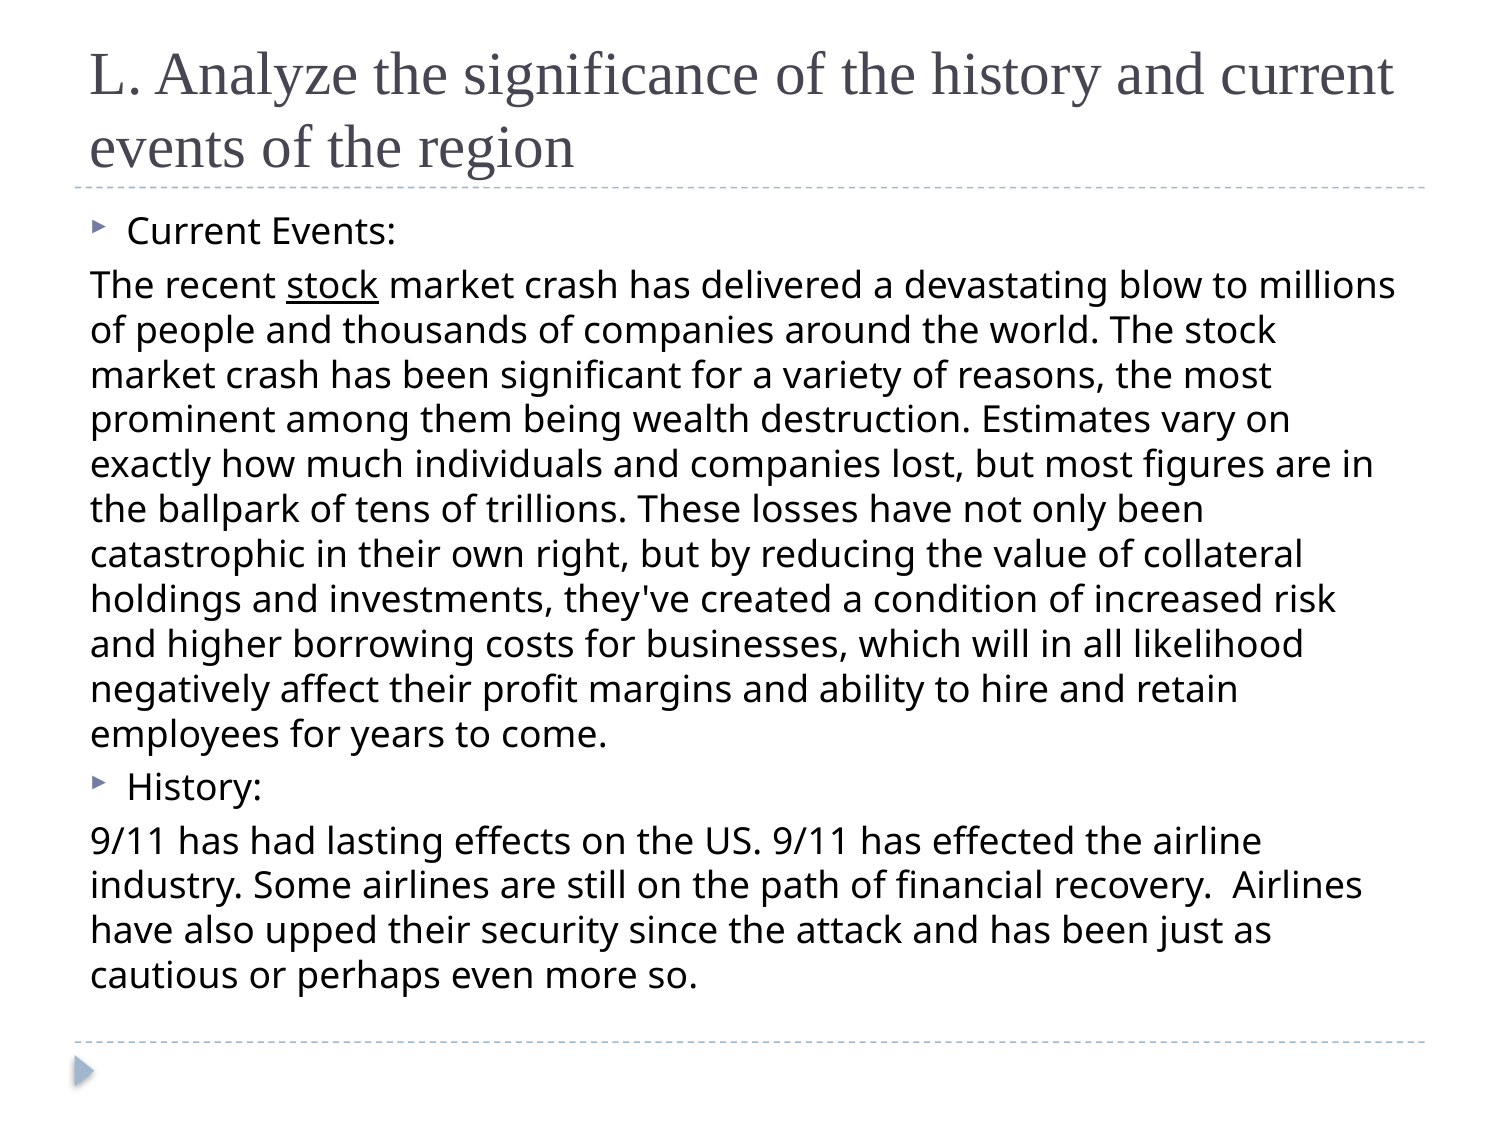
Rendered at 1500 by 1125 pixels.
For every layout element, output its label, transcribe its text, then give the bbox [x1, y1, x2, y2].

list Current Events: The recent stock market crash has delivered a devastating blow to millions of people and thousands of companies around the world. The stock market crash has been significant for a variety of reasons, the most prominent among them being wealth destruction. Estimates vary on exactly how much individuals and companies lost, but most figures are in the ballpark of tens of trillions. These losses have not only been catastrophic in their own right, but by reducing the value of collateral holdings and investments, they've created a condition of increased risk and higher borrowing costs for businesses, which will in all likelihood negatively affect their profit margins and ability to hire and retain employees for years to come. History: 9/11 has had lasting effects on the US. 9/11 has effected the airline industry. Some airlines are still on the path of financial recovery. Airlines have also upped their security since the attack and has been just as cautious or perhaps even more so. [75, 200, 1425, 1010]
title L. Analyze the significance of the history and current events of the region [75, 24, 1425, 188]
